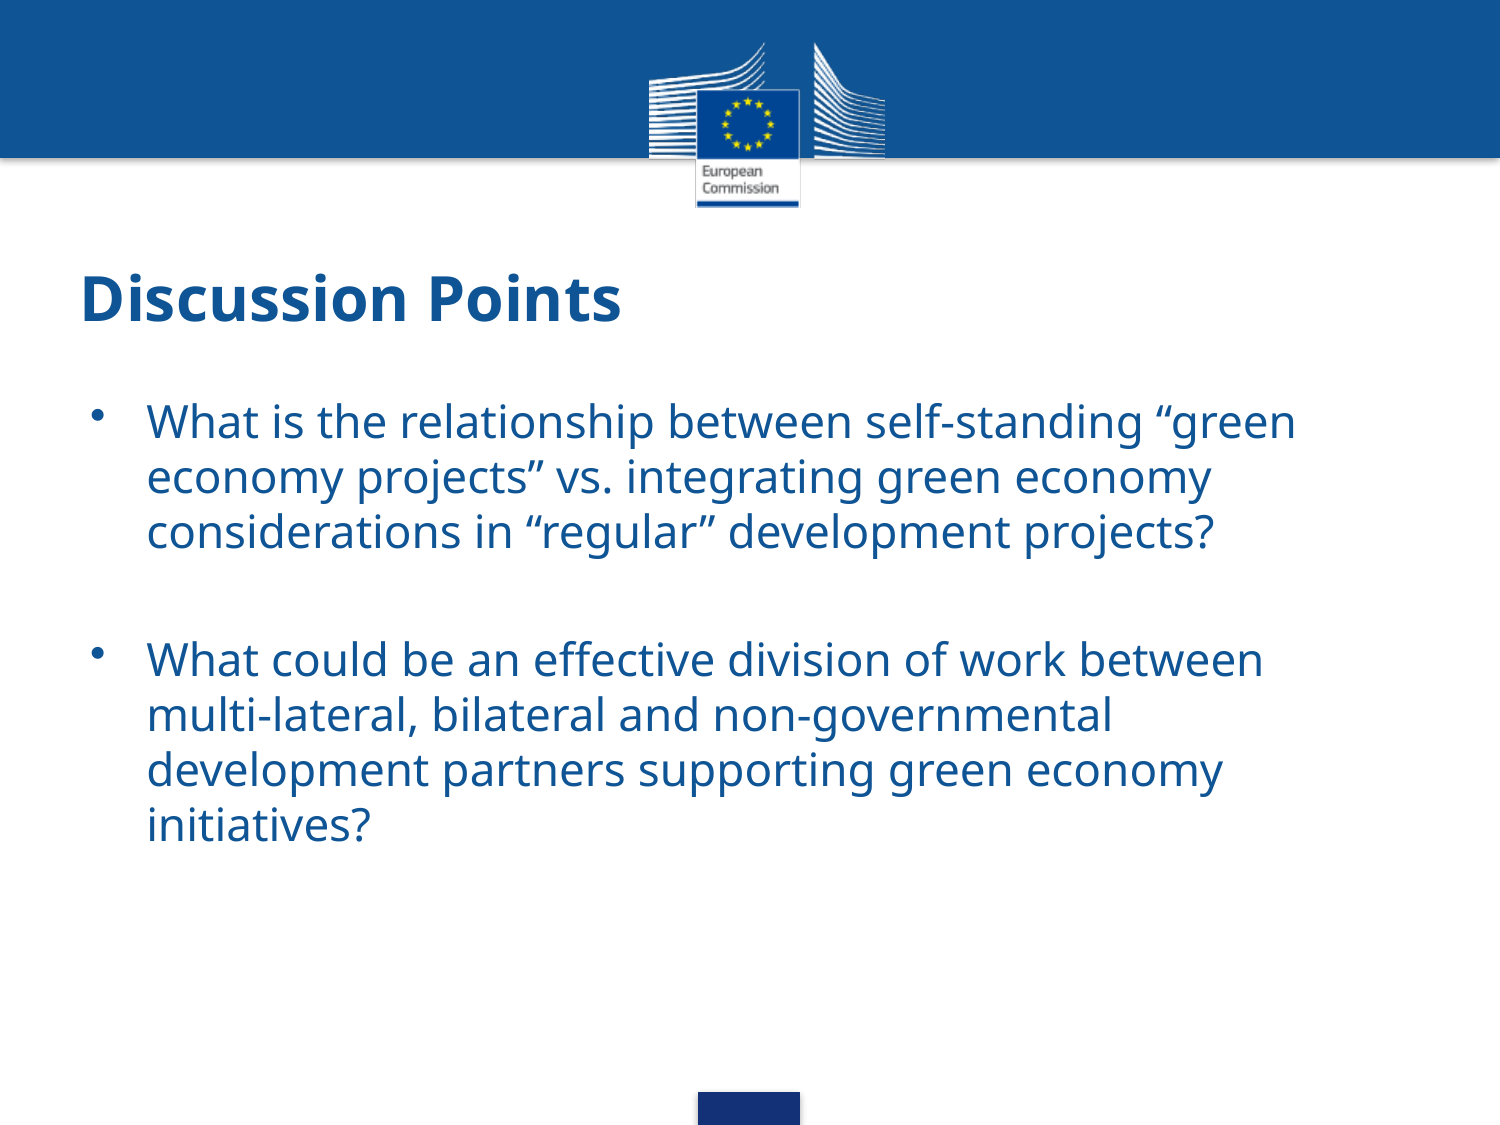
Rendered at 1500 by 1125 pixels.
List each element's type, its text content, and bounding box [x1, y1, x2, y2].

picture [649, 42, 885, 208]
list What is the relationship between self-standing “green economy projects” vs. integrating green economy considerations in “regular” development projects? What could be an effective division of work between multi-lateral, bilateral and non-governmental development partners supporting green economy initiatives? [75, 385, 1400, 965]
title Discussion Points [64, 219, 1415, 374]
